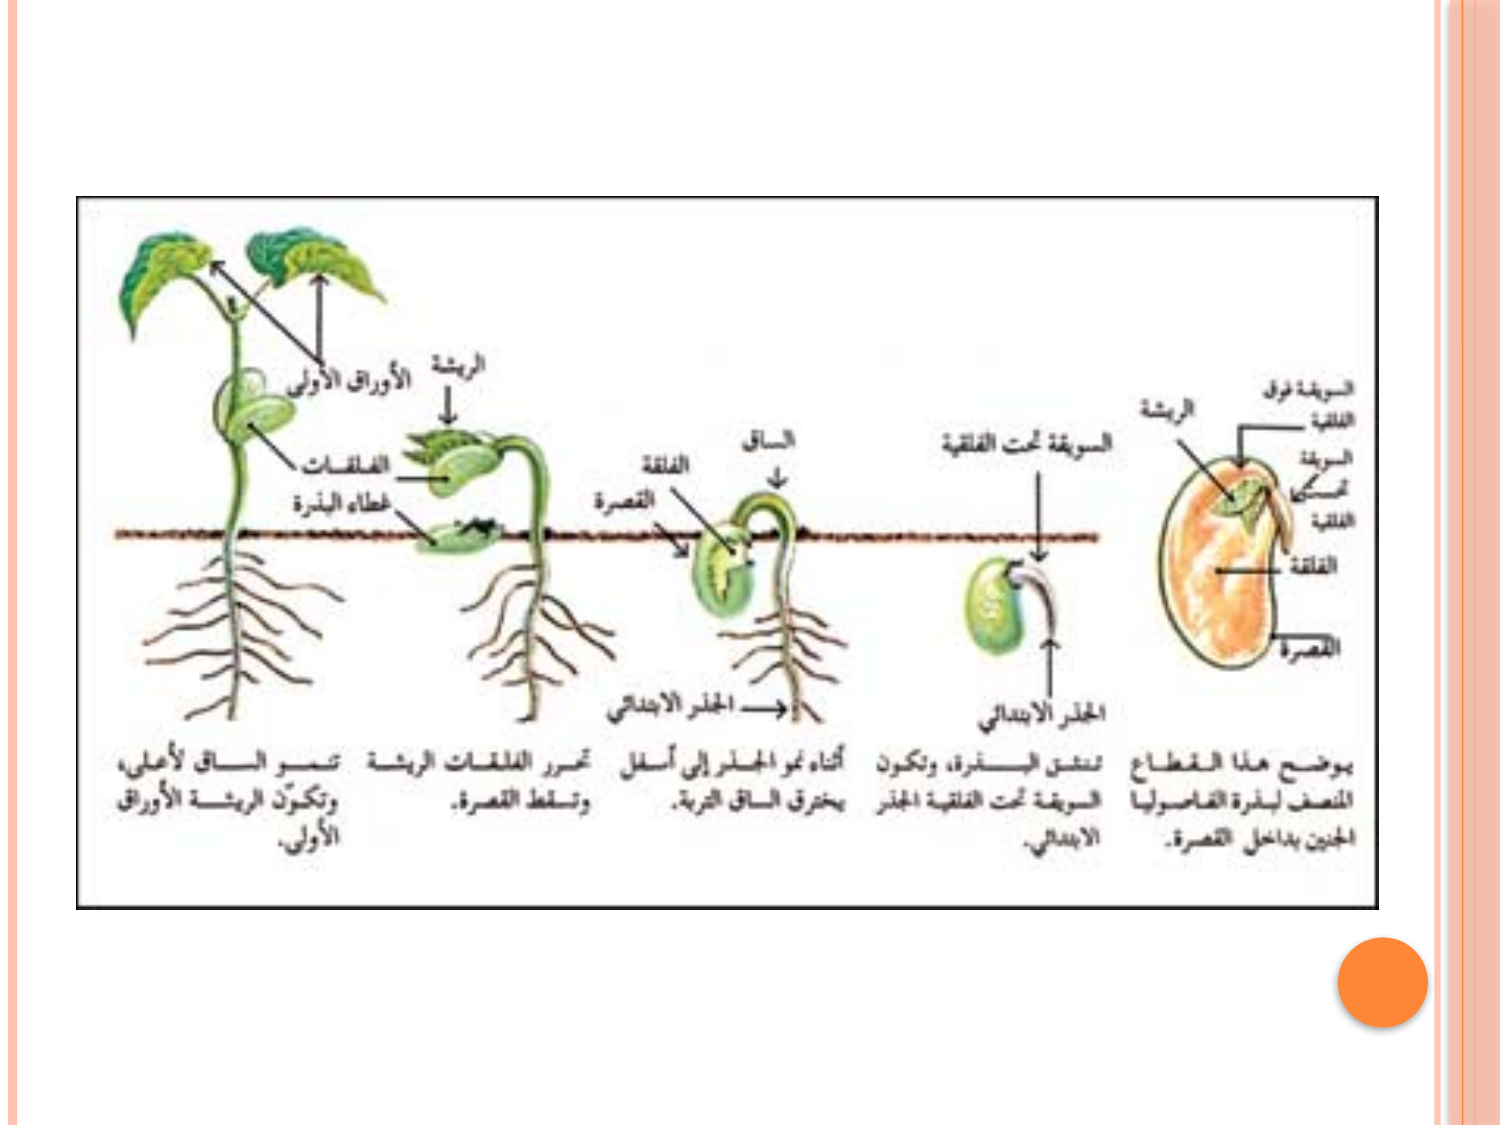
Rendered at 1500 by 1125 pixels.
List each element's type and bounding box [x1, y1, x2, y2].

picture [76, 195, 1379, 911]
